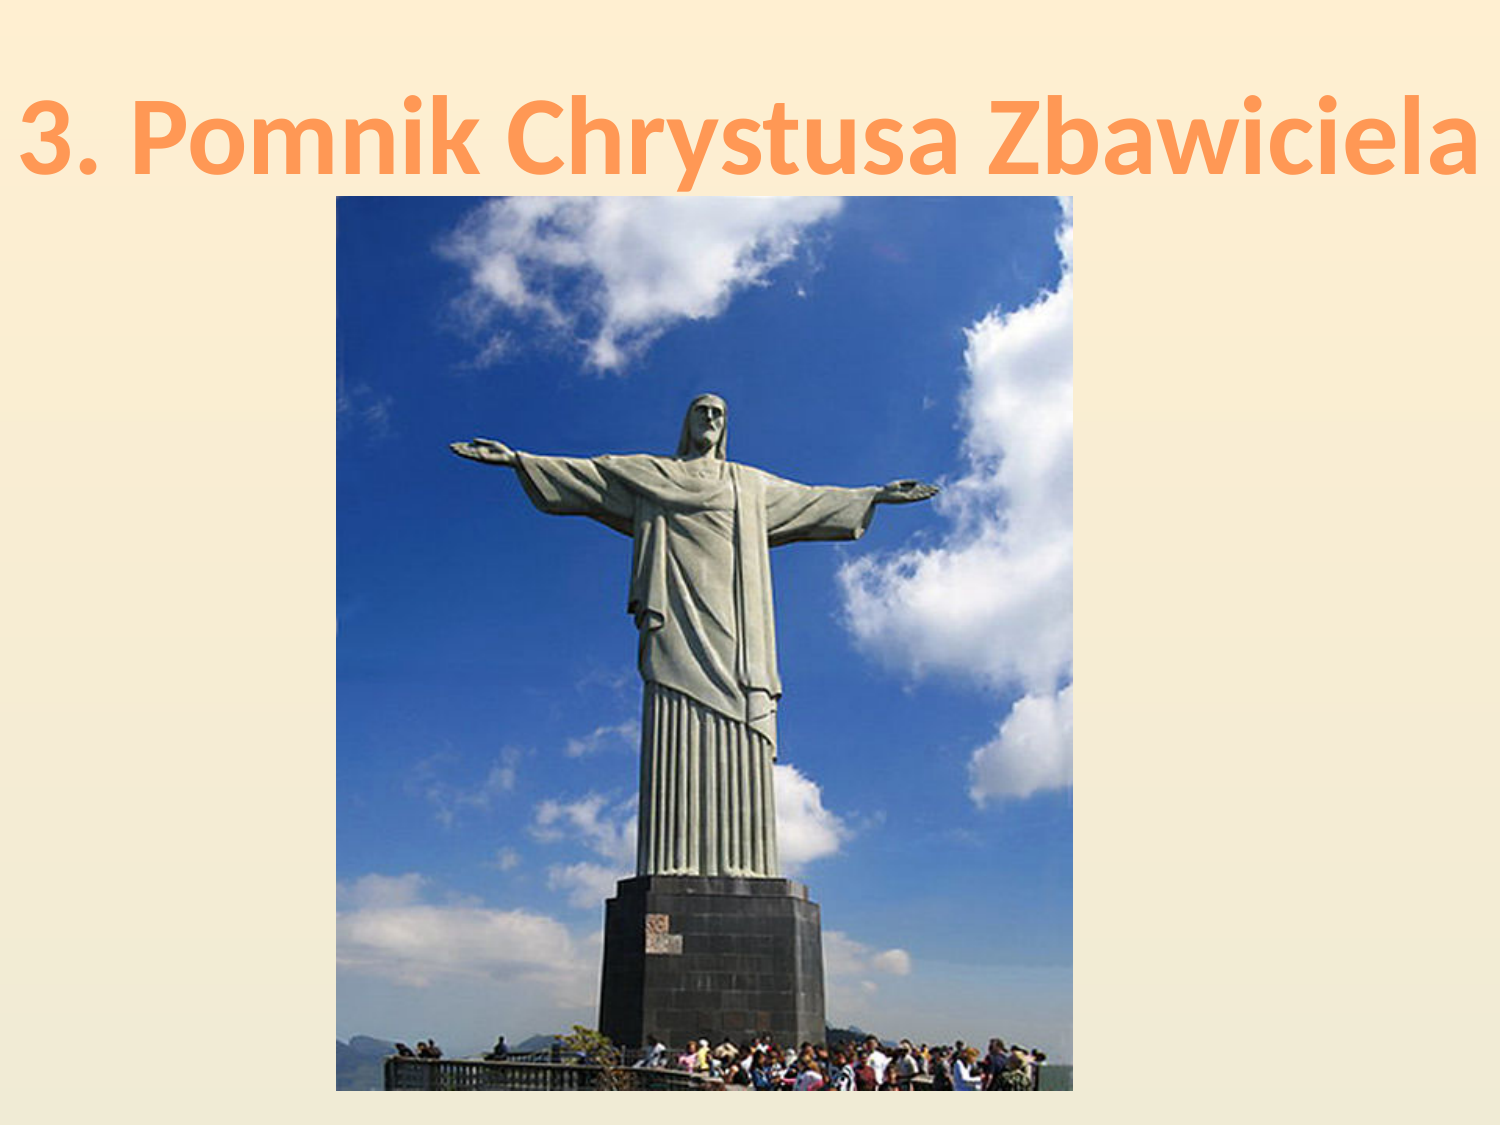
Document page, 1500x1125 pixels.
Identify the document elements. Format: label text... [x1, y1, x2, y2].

picture [336, 196, 1073, 1092]
text_box 3. Pomnik Chrystusa Zbawiciela [0, 54, 1500, 205]
